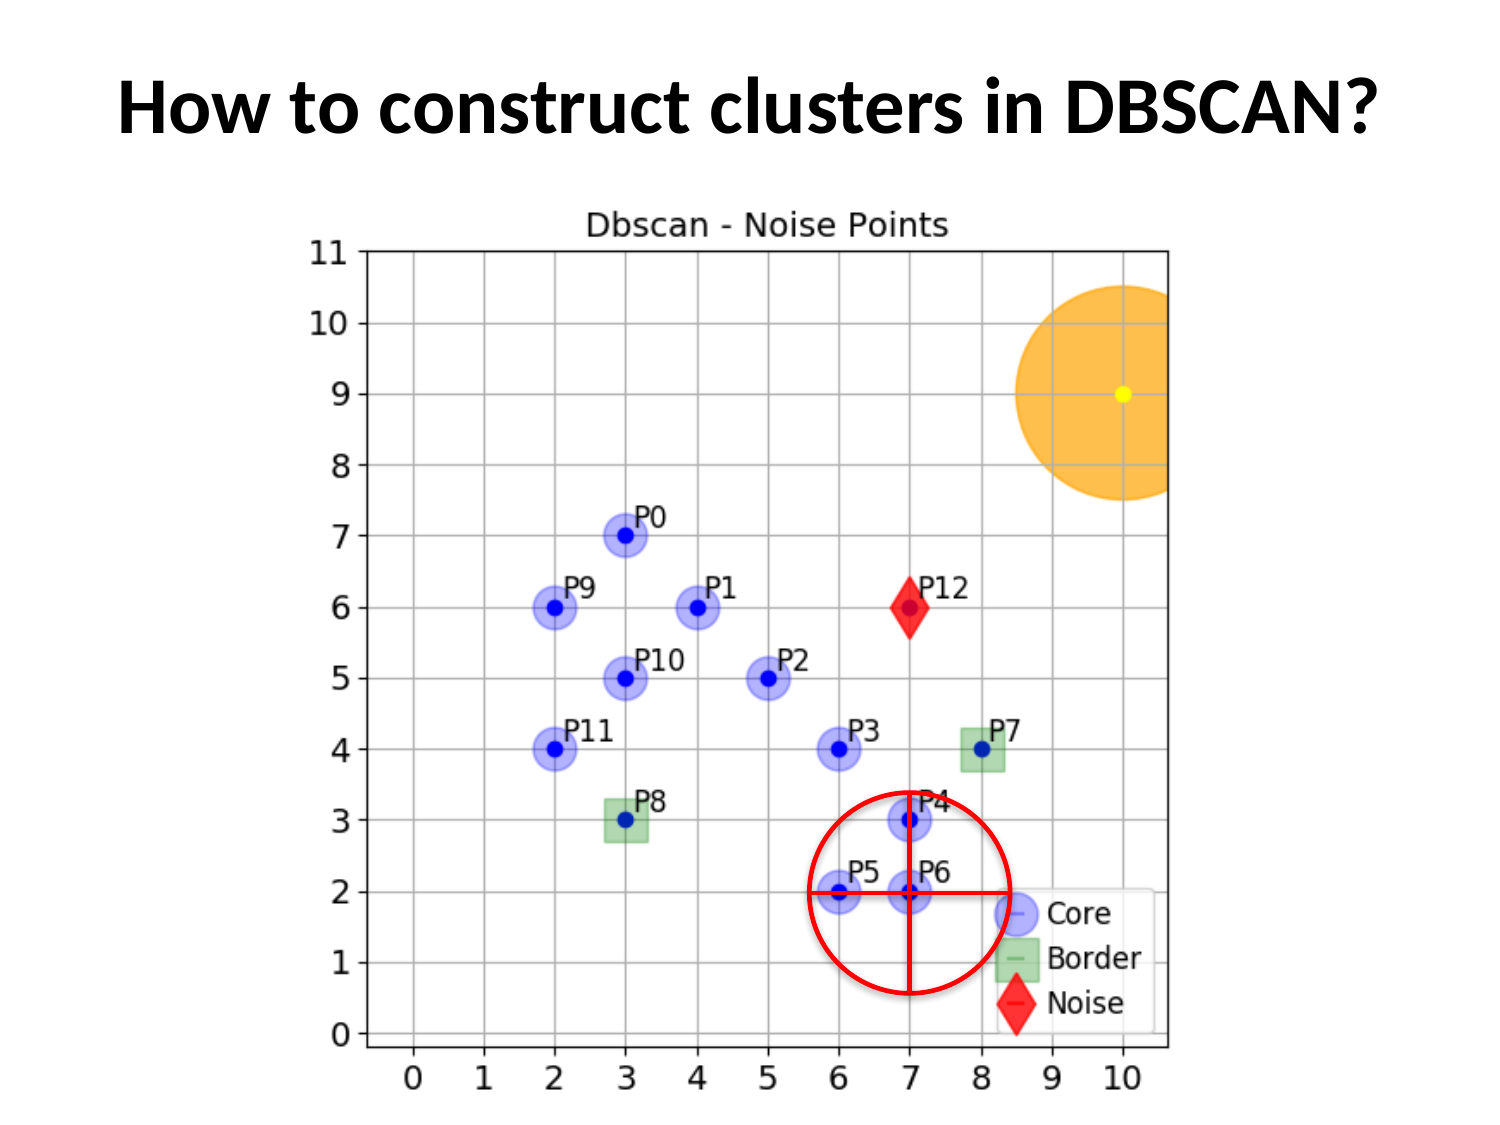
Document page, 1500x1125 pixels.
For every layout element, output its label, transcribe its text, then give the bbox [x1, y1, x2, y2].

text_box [809, 792, 1011, 994]
picture [291, 194, 1190, 1114]
title How to construct clusters in DBSCAN? [75, 7, 1425, 196]
